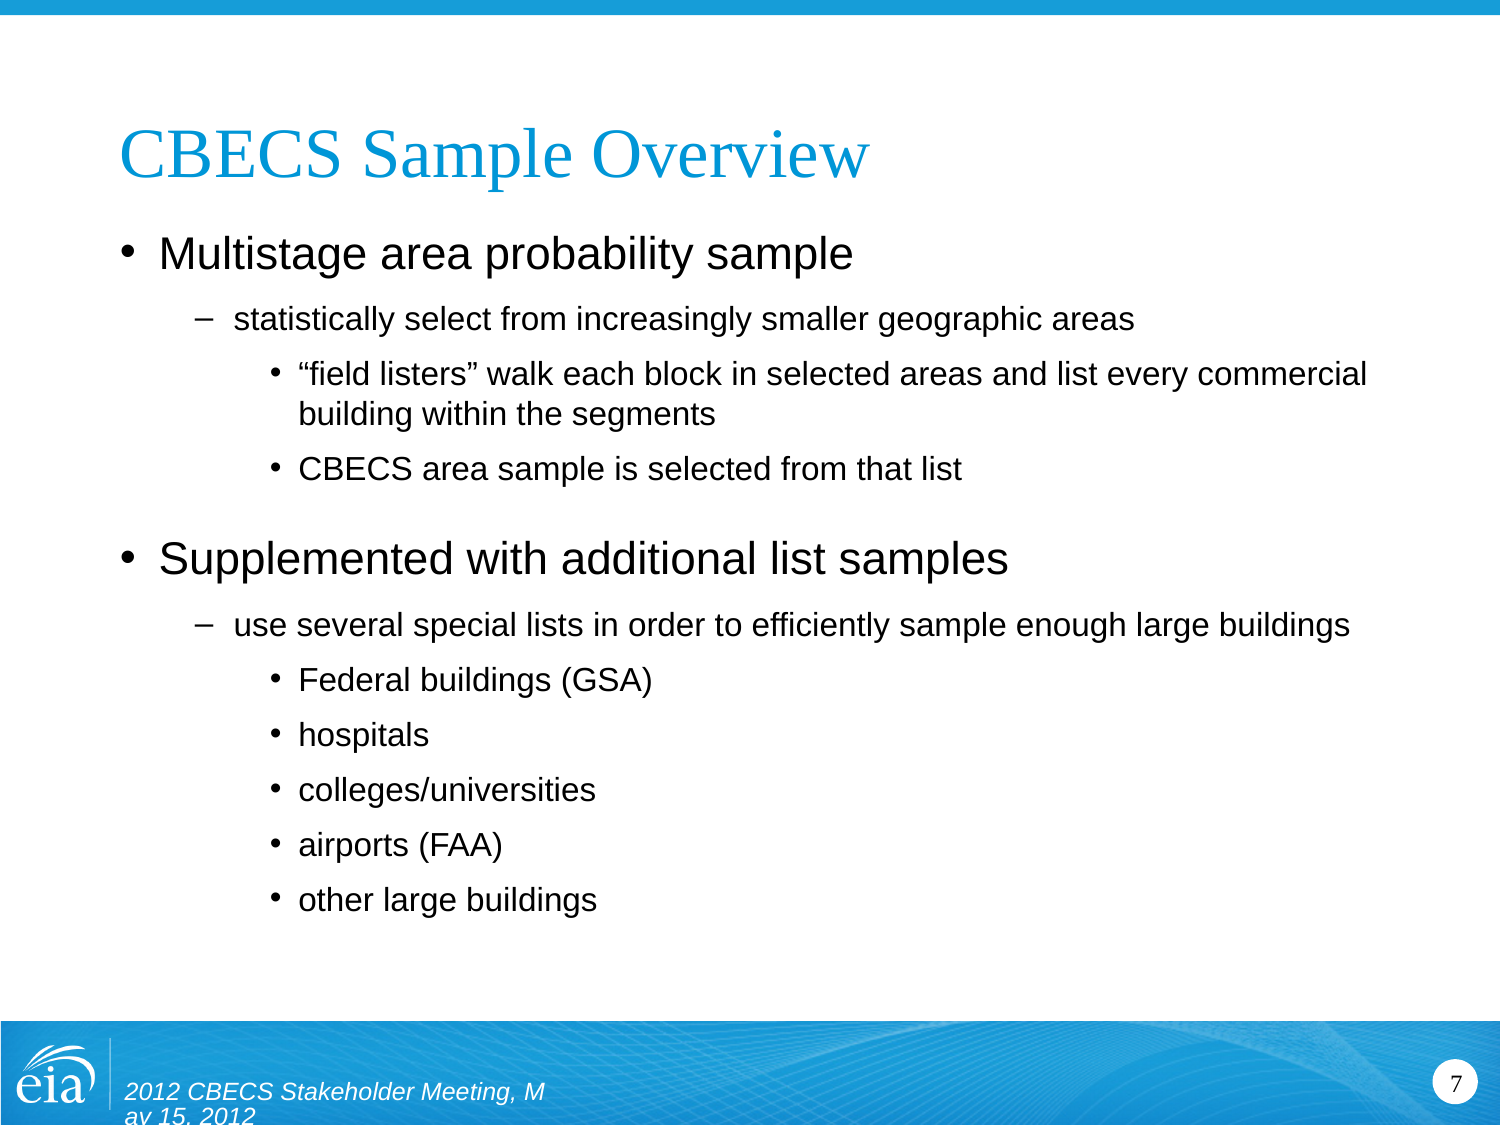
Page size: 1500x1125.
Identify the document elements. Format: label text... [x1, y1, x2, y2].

title CBECS Sample Overview [105, 11, 1425, 200]
list Multistage area probability sample statistically select from increasingly smaller geographic areas “field listers” walk each block in selected areas and list every commercial building within the segments CBECS area sample is selected from that list Supplemented with additional list samples use several special lists in order to efficiently sample enough large buildings Federal buildings (GSA) hospitals colleges/universities airports (FAA) other large buildings [105, 216, 1425, 969]
slide_number 7 [1425, 1053, 1488, 1113]
picture [2, 1021, 1500, 1125]
footer 2012 CBECS Stakeholder Meeting, May 15, 2012 [109, 1048, 570, 1113]
